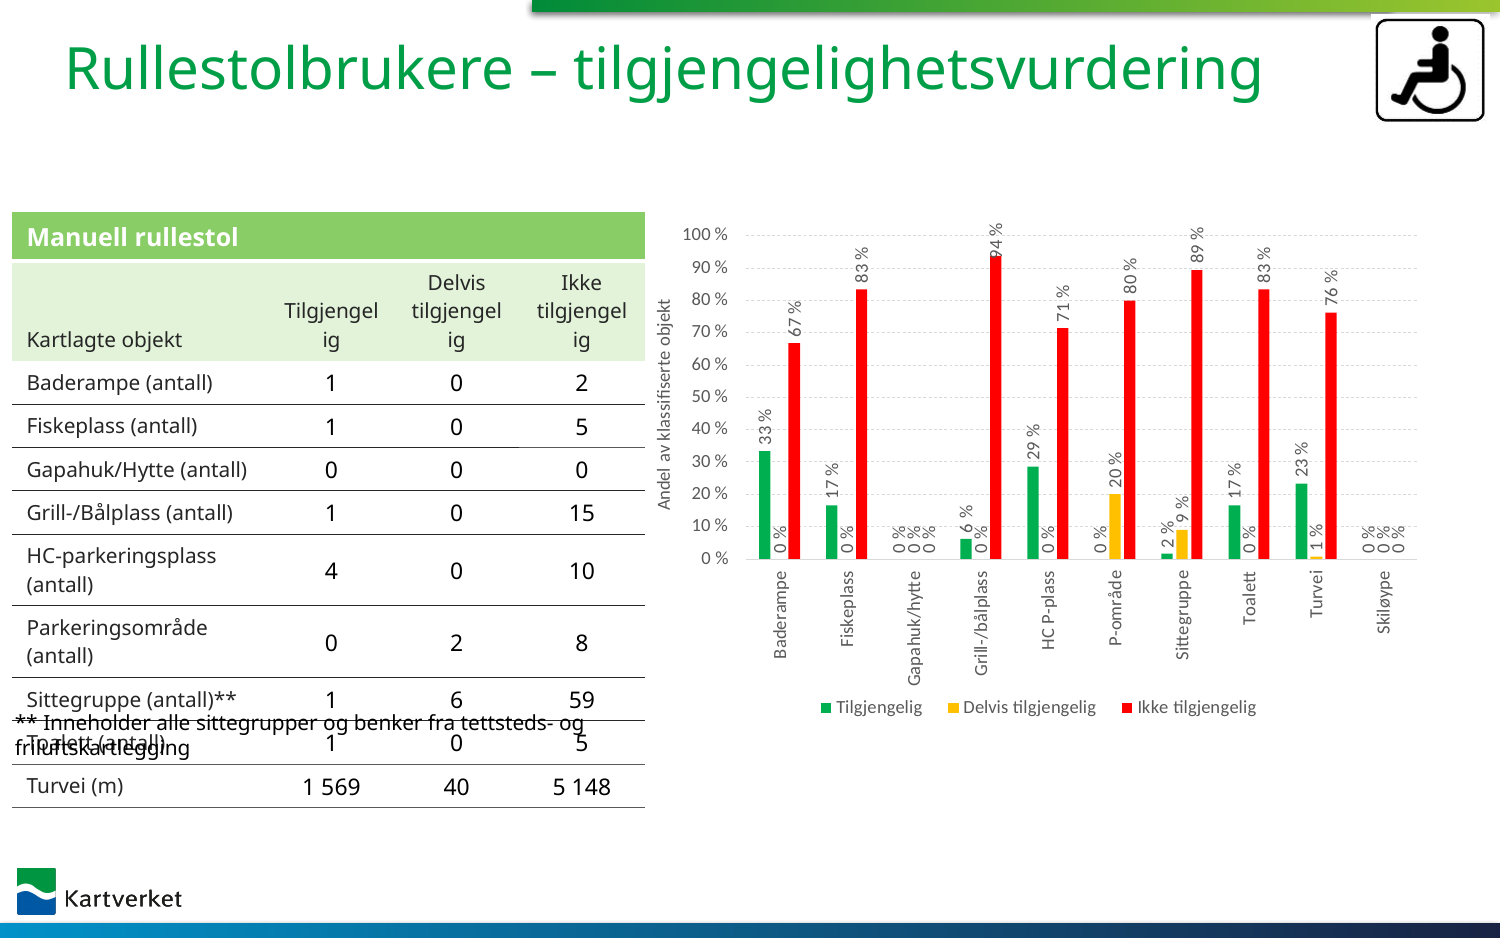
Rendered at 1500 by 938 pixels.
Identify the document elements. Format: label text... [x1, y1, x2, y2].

table_cell 2 [519, 361, 638, 404]
picture [643, 218, 1427, 728]
table_cell 1 569 [269, 768, 394, 807]
table_cell 5 [519, 405, 638, 447]
table_cell 8 [519, 606, 638, 677]
table_cell HC-parkeringsplass (antall) [12, 535, 269, 605]
table_cell 40 [394, 768, 519, 807]
table_cell 1 [269, 405, 394, 447]
table_cell 2 [394, 606, 519, 677]
text_box Rullestolbrukere – tilgjengelighetsvurdering [49, 12, 1372, 109]
table_cell Ikke tilgjengelig [519, 263, 638, 361]
table_cell Kartlagte objekt [12, 263, 269, 361]
table_cell 0 [269, 606, 394, 677]
table_cell 59 [519, 678, 638, 702]
table_cell Gapahuk/Hytte (antall) [12, 448, 269, 490]
table_cell 10 [519, 535, 638, 605]
table_cell Baderampe (antall) [12, 361, 269, 404]
table_cell 6 [394, 678, 519, 702]
table_cell Fiskeplass (antall) [12, 405, 269, 447]
table_cell Turvei (m) [12, 768, 269, 807]
table_cell Grill-/Bålplass (antall) [12, 491, 269, 534]
table_cell 1 [269, 491, 394, 534]
table_cell Sittegruppe (antall)** [12, 678, 269, 702]
table_cell Tilgjengelig [269, 263, 394, 361]
table_cell Delvis tilgjengelig [394, 263, 519, 361]
table_cell 0 [394, 491, 519, 534]
table_cell 4 [269, 535, 394, 605]
table_cell 0 [269, 448, 394, 490]
picture [1371, 13, 1491, 127]
table_cell 1 [269, 678, 394, 702]
table_cell 15 [519, 491, 638, 534]
table_cell 0 [519, 448, 638, 490]
table_cell 0 [394, 535, 519, 605]
table_cell 0 [394, 361, 519, 404]
text_box ** Inneholder alle sittegrupper og benker fra tettsteds- og friluftskartlegging [0, 702, 745, 768]
table_header Manuell rullestol [12, 212, 645, 259]
table_cell 5 148 [519, 768, 645, 807]
table_cell 0 [394, 405, 519, 447]
table_cell 0 [394, 448, 519, 490]
table_cell Parkeringsområde (antall) [12, 606, 269, 677]
table_cell 1 [269, 361, 394, 404]
